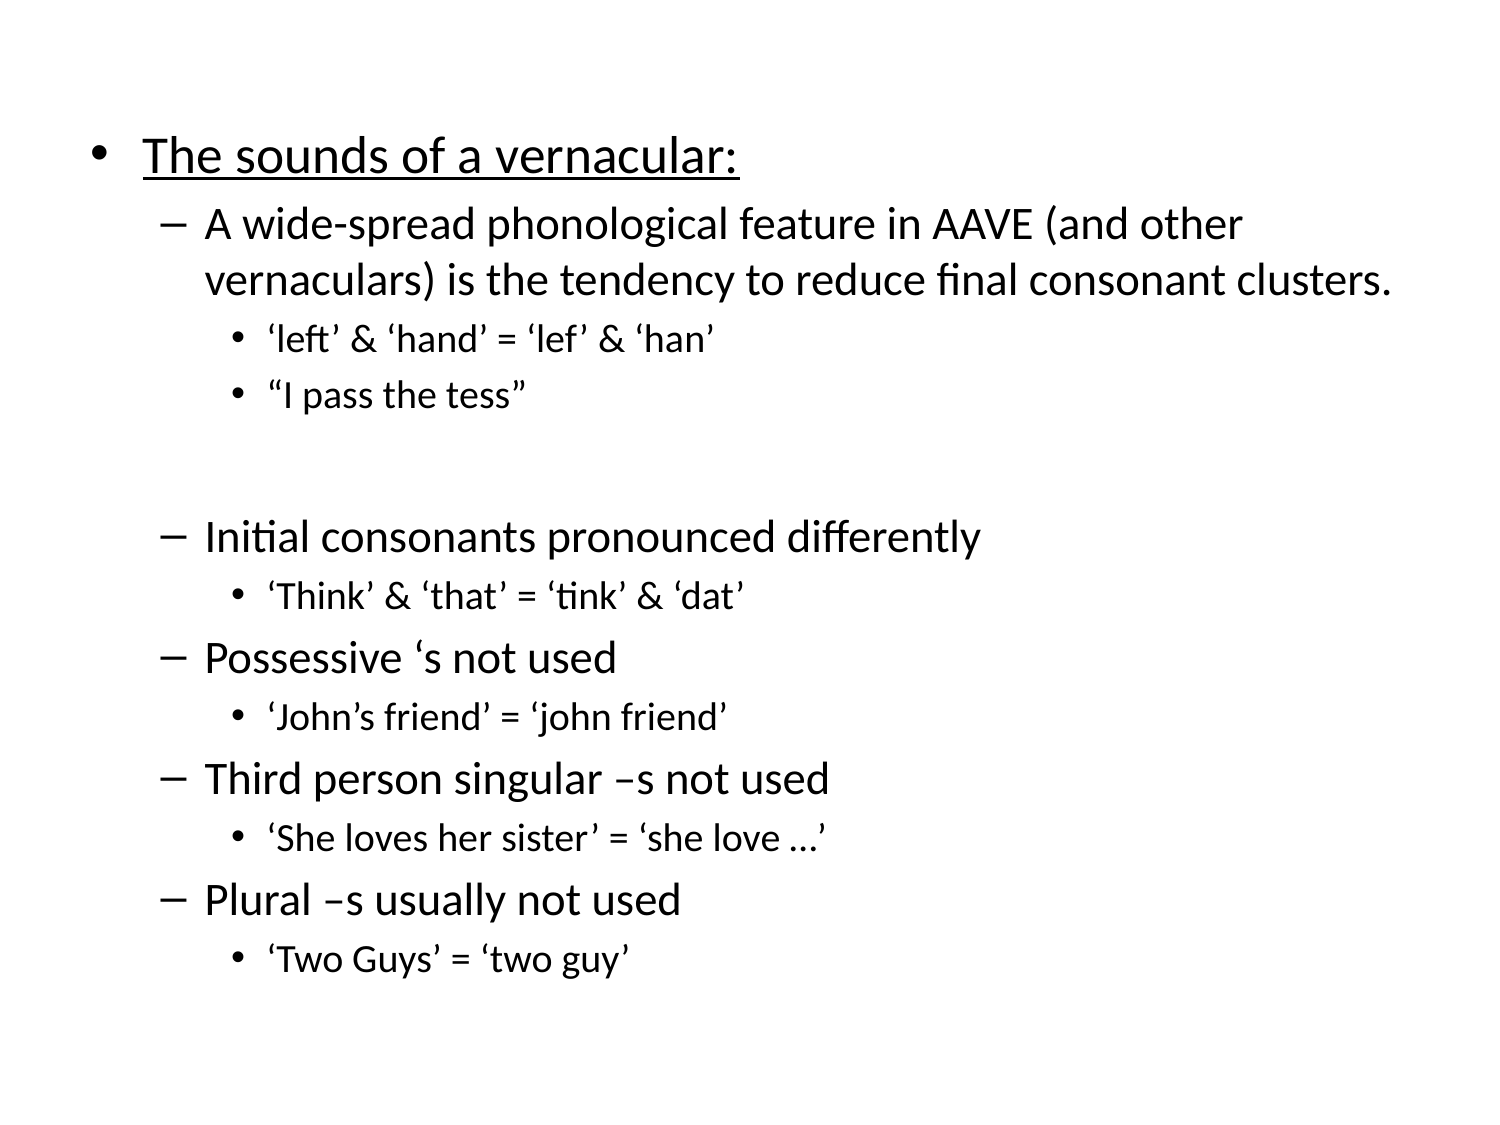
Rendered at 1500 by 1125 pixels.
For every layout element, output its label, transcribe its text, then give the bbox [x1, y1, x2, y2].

list The sounds of a vernacular: A wide-spread phonological feature in AAVE (and other vernaculars) is the tendency to reduce final consonant clusters. ‘left’ & ‘hand’ = ‘lef’ & ‘han’ “I pass the tess” Initial consonants pronounced differently ‘Think’ & ‘that’ = ‘tink’ & ‘dat’ Possessive ‘s not used ‘John’s friend’ = ‘john friend’ Third person singular –s not used ‘She loves her sister’ = ‘she love …’ Plural –s usually not used ‘Two Guys’ = ‘two guy’ [75, 112, 1425, 1005]
